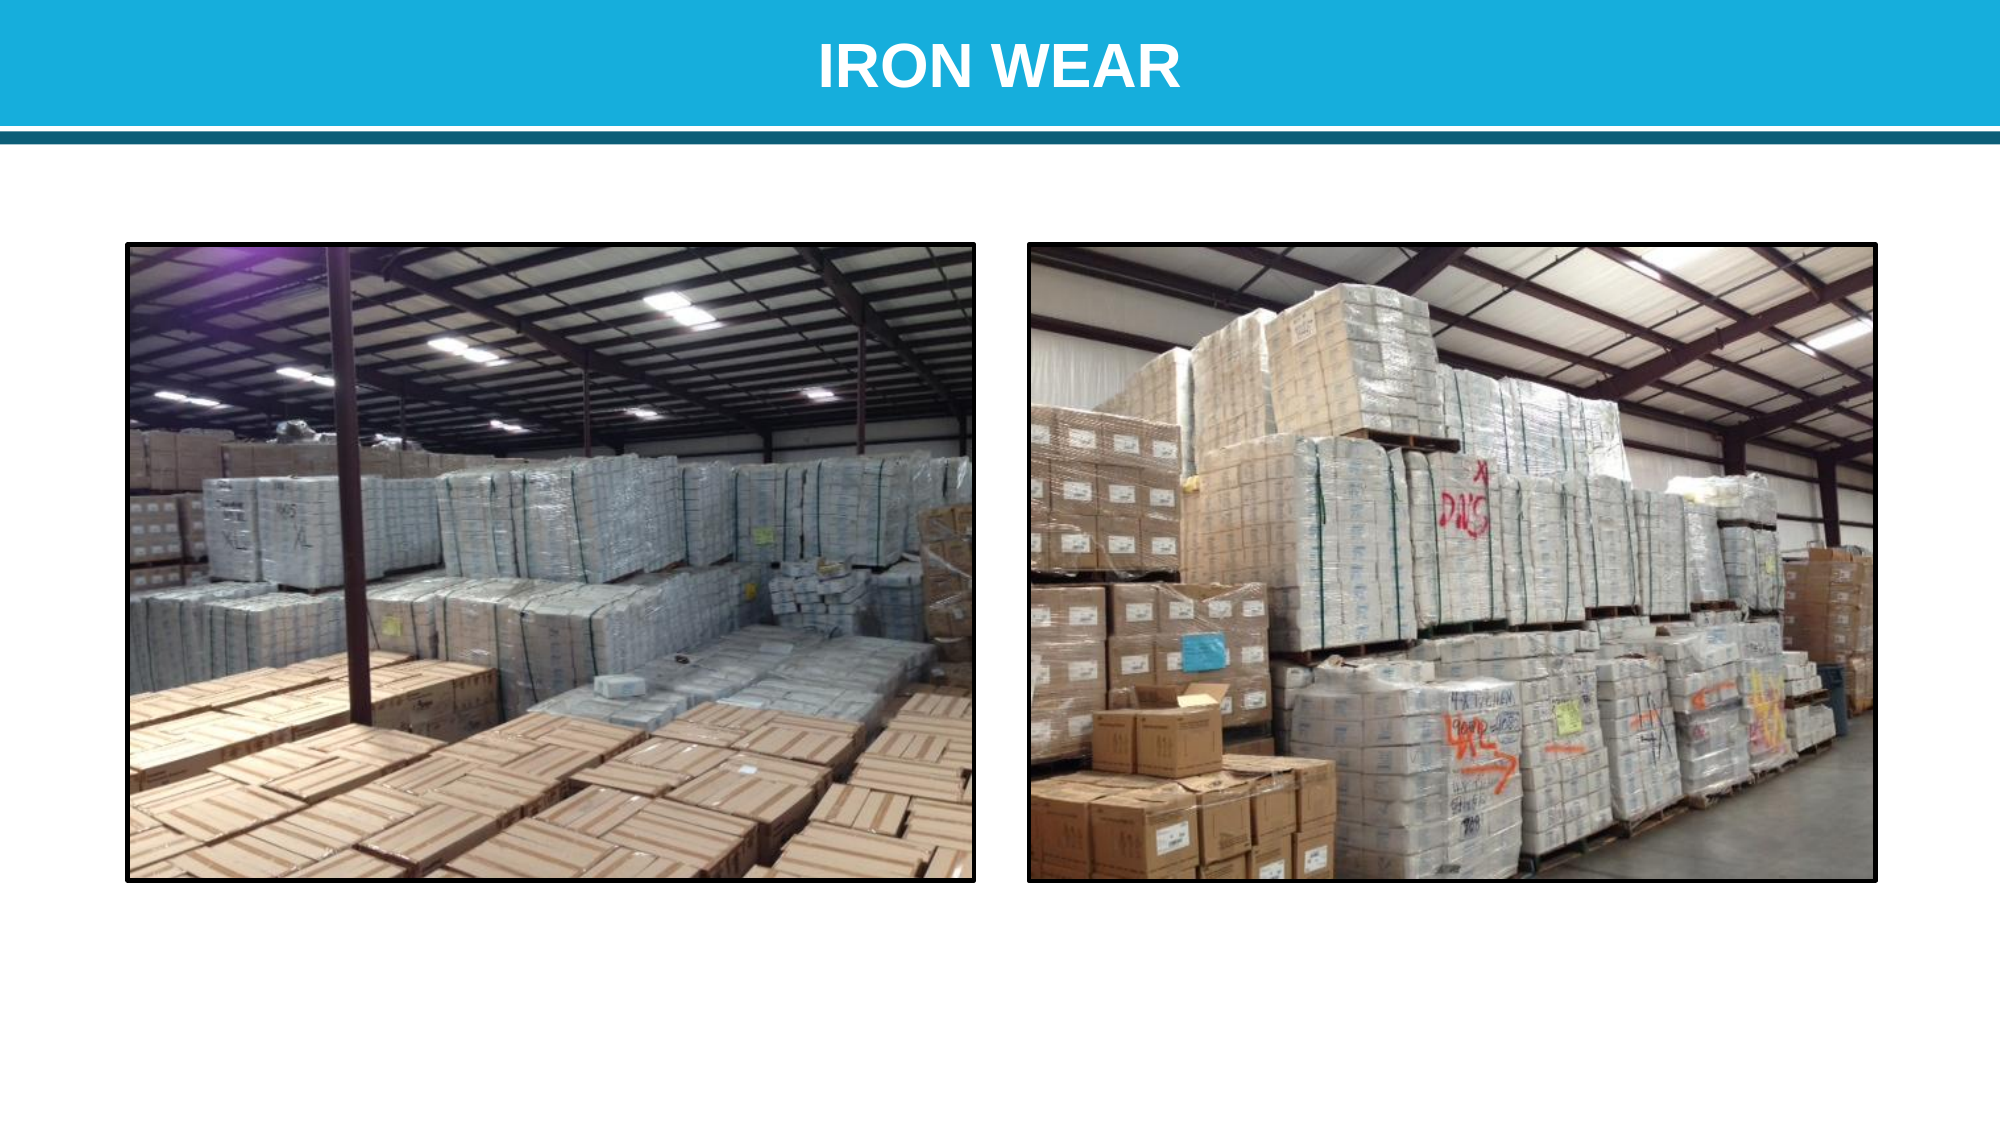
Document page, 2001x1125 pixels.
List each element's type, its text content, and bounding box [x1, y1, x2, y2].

picture [1030, 246, 1874, 879]
picture [129, 246, 973, 879]
text_box [0, 129, 2000, 146]
text_box IRON WEAR [0, 0, 2000, 126]
